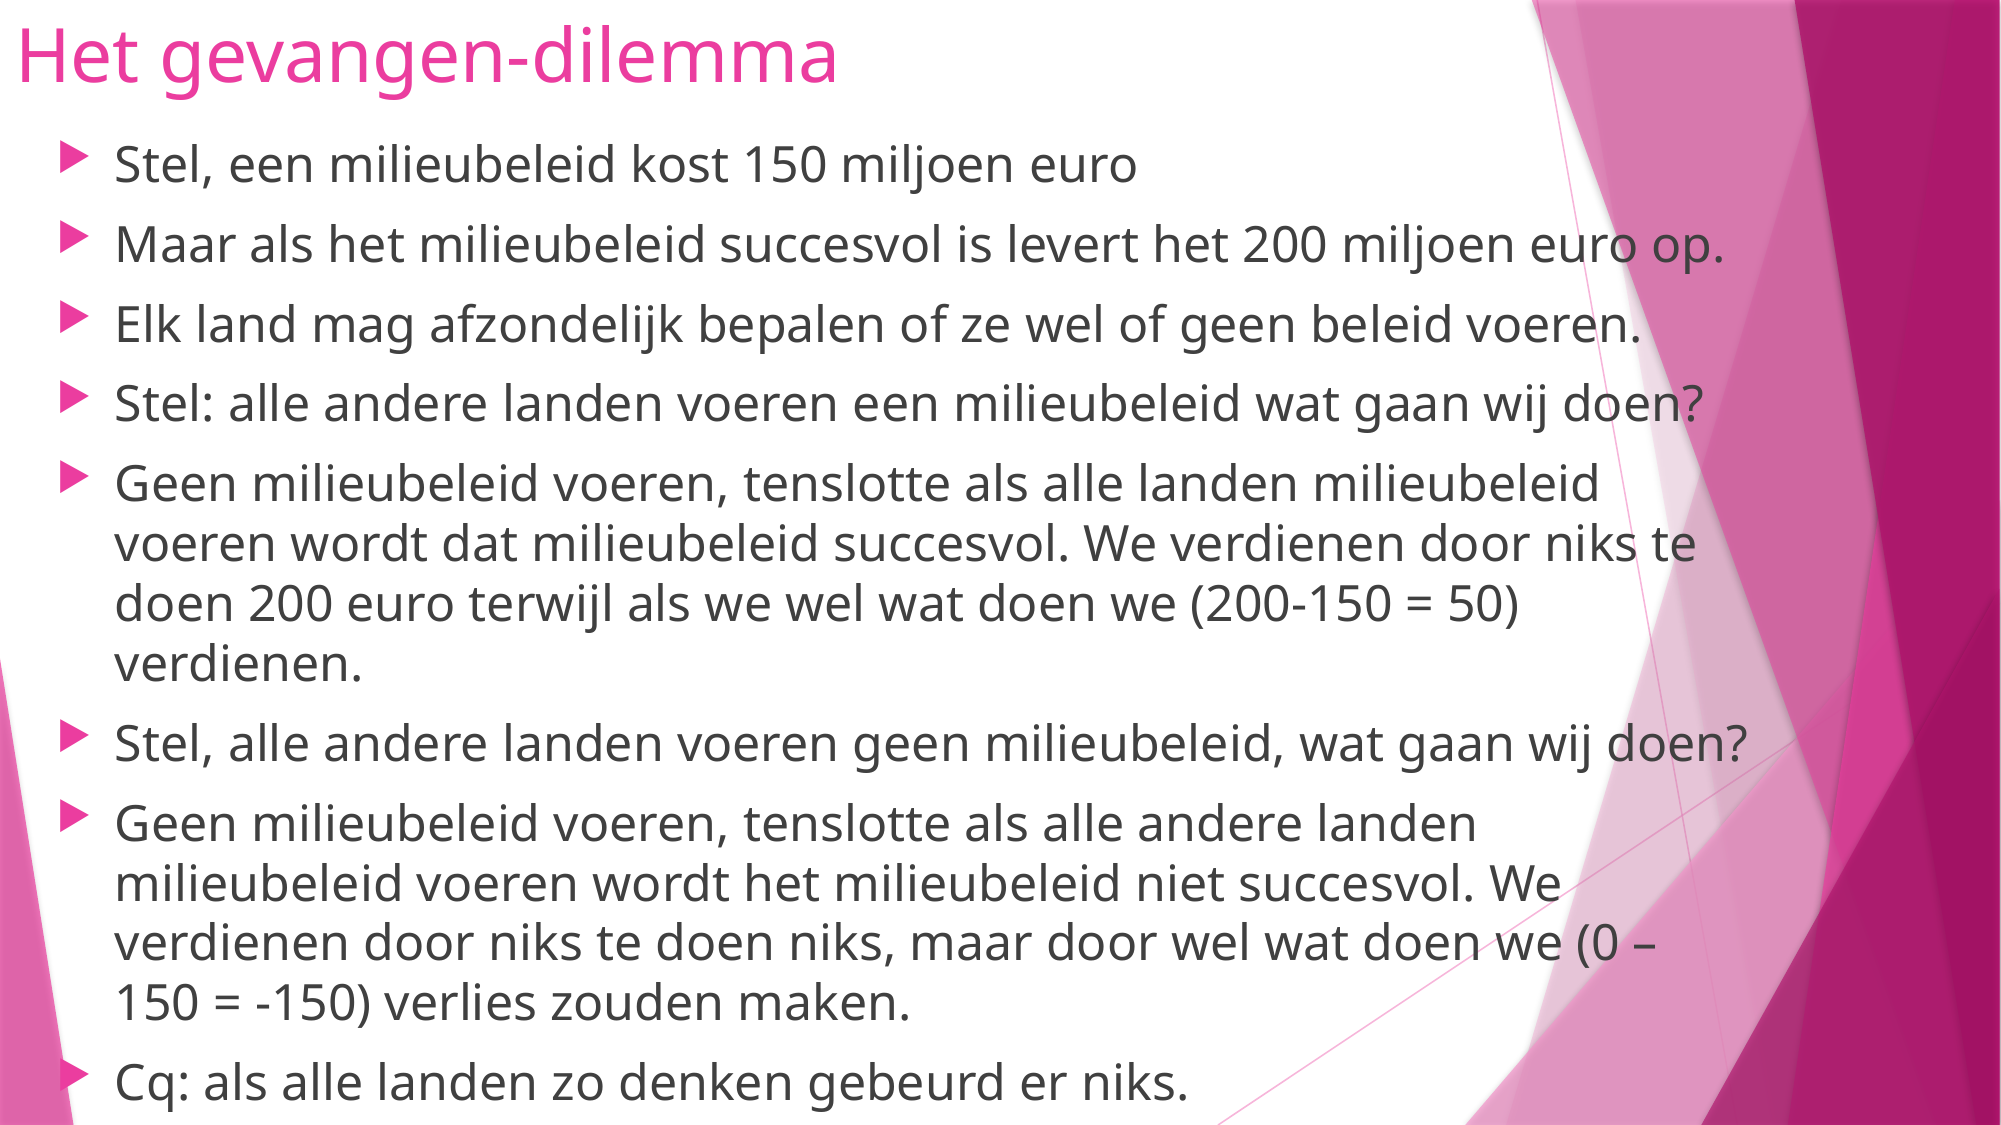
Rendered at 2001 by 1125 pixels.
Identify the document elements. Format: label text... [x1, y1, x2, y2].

list Stel, een milieubeleid kost 150 miljoen euro Maar als het milieubeleid succesvol is levert het 200 miljoen euro op. Elk land mag afzondelijk bepalen of ze wel of geen beleid voeren. Stel: alle andere landen voeren een milieubeleid wat gaan wij doen? Geen milieubeleid voeren, tenslotte als alle landen milieubeleid voeren wordt dat milieubeleid succesvol. We verdienen door niks te doen 200 euro terwijl als we wel wat doen we (200-150 = 50) verdienen. Stel, alle andere landen voeren geen milieubeleid, wat gaan wij doen? Geen milieubeleid voeren, tenslotte als alle andere landen milieubeleid voeren wordt het milieubeleid niet succesvol. We verdienen door niks te doen niks, maar door wel wat doen we (0 – 150 = -150) verlies zouden maken. Cq: als alle landen zo denken gebeurd er niks. [41, 125, 1771, 1125]
title Het gevangen-dilemma [0, 0, 1411, 217]
